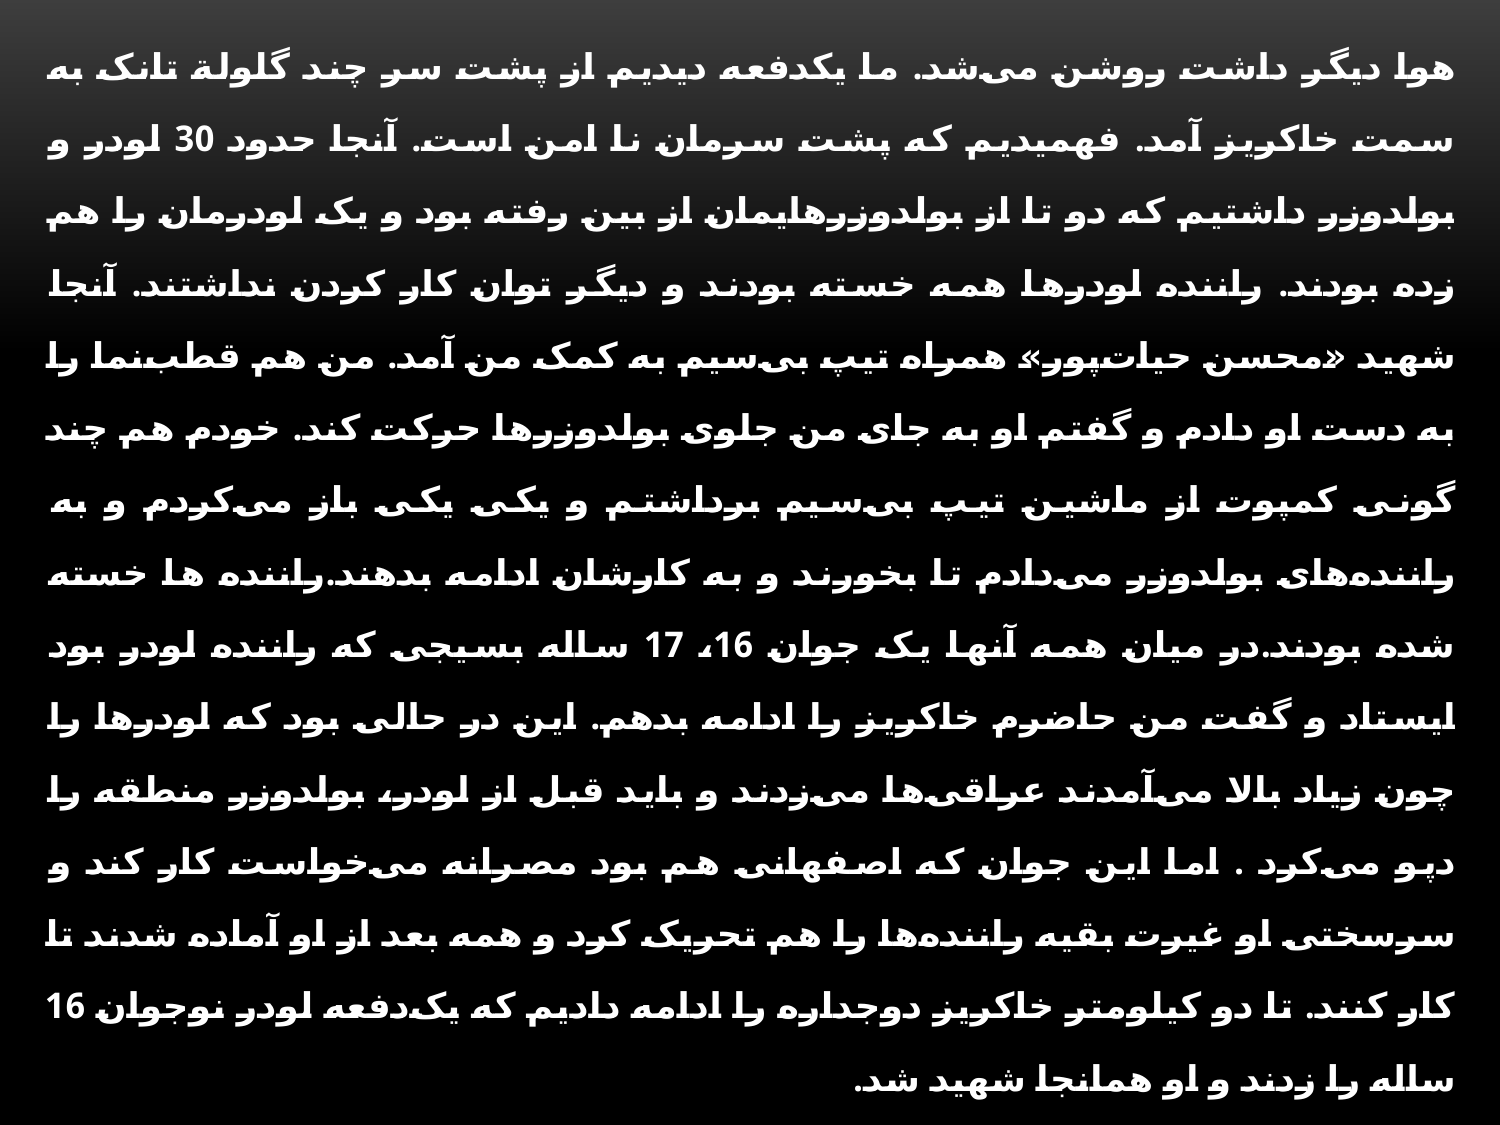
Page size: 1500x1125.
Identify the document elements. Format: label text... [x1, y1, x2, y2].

list دیگر از بچه‌های تخریب هم خبری نبود. همه‌شان یا شهید شده بودند یا مجروح. همه چیز آنجا حسابی به هم ریخته بود. من راه افتادم وسط میدان مین. چون هیچ کسی آنجا نبود. باید سیم تله‌ها را برای خنثی کردن مین‌ها قطع می‌کردم، اما سیم‌چین همراهم نبود. مجبور شدم با دندان سیم تله‌ها را باز کنم و هر طور که شده مین‌ها را خنثی کنم. هوا دیگر داشت روشن می‌شد. ما یکدفعه دیدیم از پشت سر چند گلولة تانک به سمت خاکریز آمد. فهمیدیم که پشت سرمان نا امن است. آنجا حدود 30 لودر و بولدوزر داشتیم که دو تا از بولدوزرهایمان از بین رفته بود و یک لودرمان را هم زده بودند. راننده لودرها همه خسته بودند و دیگر توان کار کردن نداشتند. آنجا شهید «محسن حیات‌پور» همراه تیپ بی‌سیم به کمک من آمد. من هم قطب‌نما را به دست او دادم و گفتم او به جای من جلوی بولدوزرها حرکت کند. خودم هم چند گونی کمپوت از ماشین تیپ بی‌سیم برداشتم و یکی یکی باز می‌کردم و به راننده‌های بولدوزر می‌دادم تا بخورند و به کارشان ادامه بدهند.راننده ها خسته شده بودند.در میان همه آنها یک جوان 16، 17 ساله بسیجی که راننده لودر بود ایستاد و گفت من حاضرم خاکریز را ادامه بدهم. این در حالی بود که لودرها را چون زیاد بالا می‌آمدند عراقی‌ها می‌زدند و باید قبل از لودر، بولدوزر منطقه را دپو می‌کرد . اما این جوان که اصفهانی هم بود مصرانه می‌خواست کار کند و سرسختی او غیرت بقیه راننده‌ها را هم تحریک کرد و همه بعد از او آماده شدند تا کار کنند. تا دو کیلومتر خاکریز دوجداره را ادامه دادیم که یک‌دفعه لودر نوجوان 16 ساله را زدند و او همانجا شهید شد. [29, 78, 1471, 1106]
